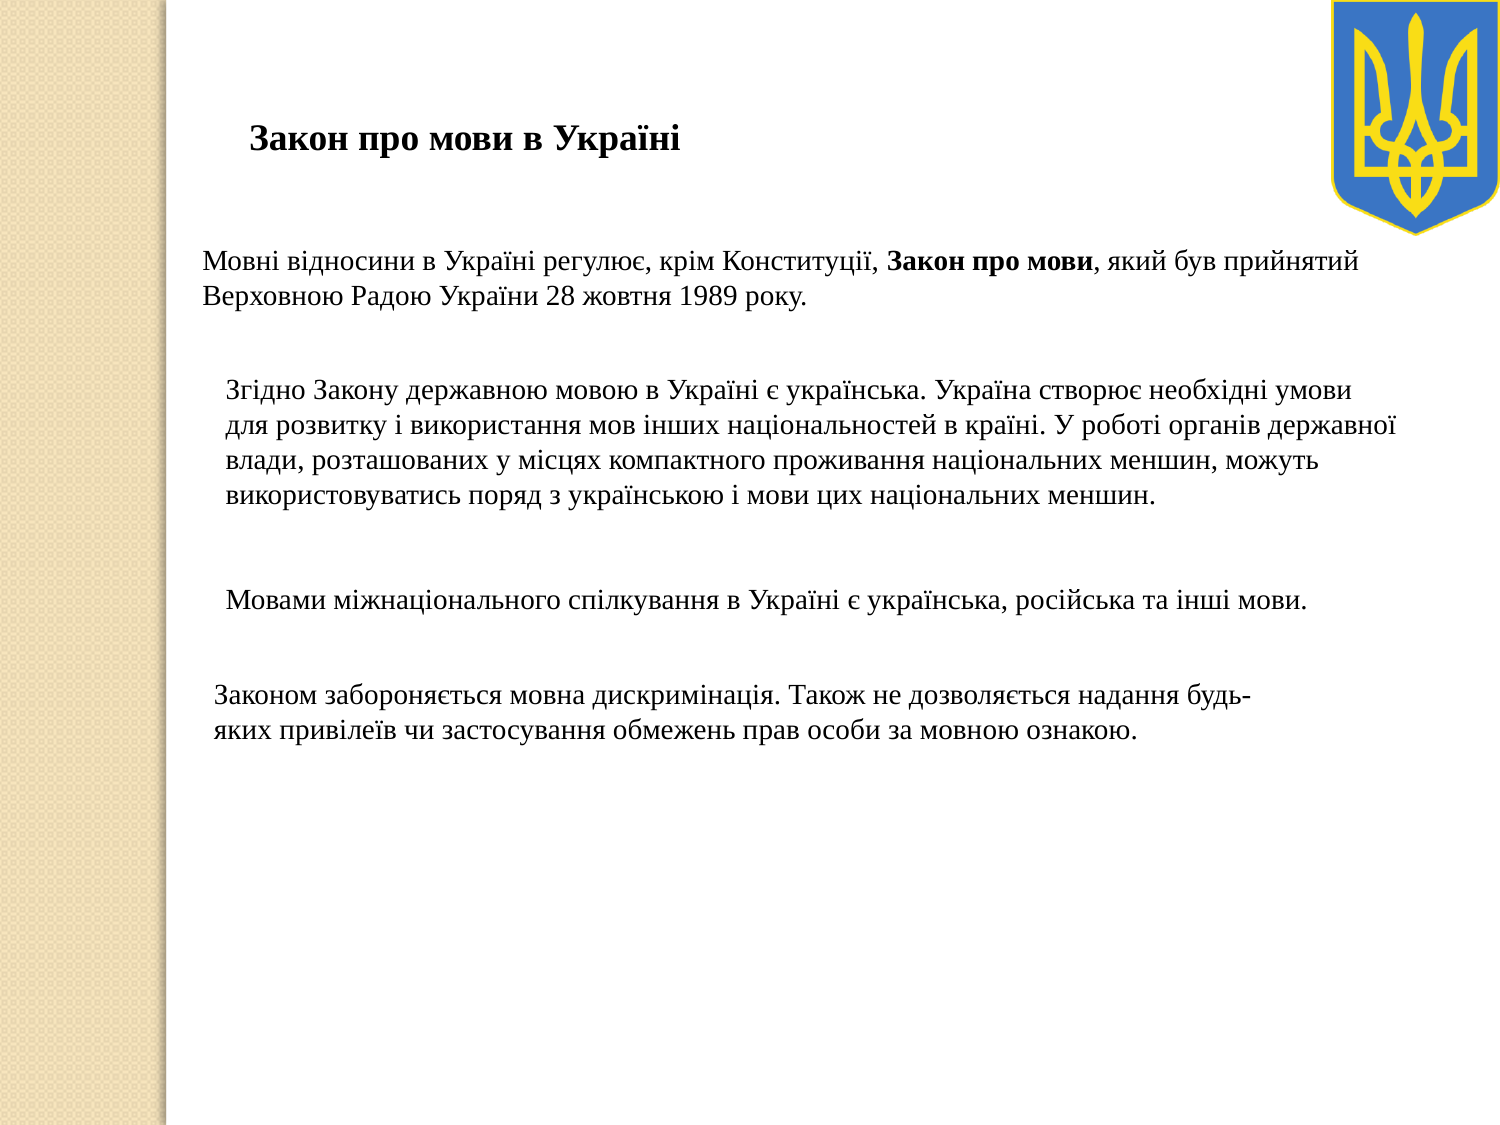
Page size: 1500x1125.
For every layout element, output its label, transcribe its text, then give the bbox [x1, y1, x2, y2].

text_box Законом забороняється мовна дискримінація. Також не дозволяється надання будь-яких привілеїв чи застосування обмежень прав особи за мовною ознакою. [199, 667, 1289, 753]
text_box Закон про мови в Україні [234, 105, 1324, 166]
text_box Згідно Закону державною мовою в Україні є українська. Україна створює необхідні умови для розвитку і використання мов інших національностей в країні. У роботі органів державної влади, розташованих у місцях компактного проживання національних меншин, можуть використовуватись поряд з українською і мови цих національних меншин. Мовами міжнаціонального спілкування в Україні є українська, російська та інші мови. [210, 363, 1418, 658]
text_box Мовні відносини в Україні регулює, крім Конституції, Закон про мови, який був прийнятий Верховною Радою України 28 жовтня 1989 року. [187, 234, 1454, 319]
picture [1331, 0, 1500, 236]
